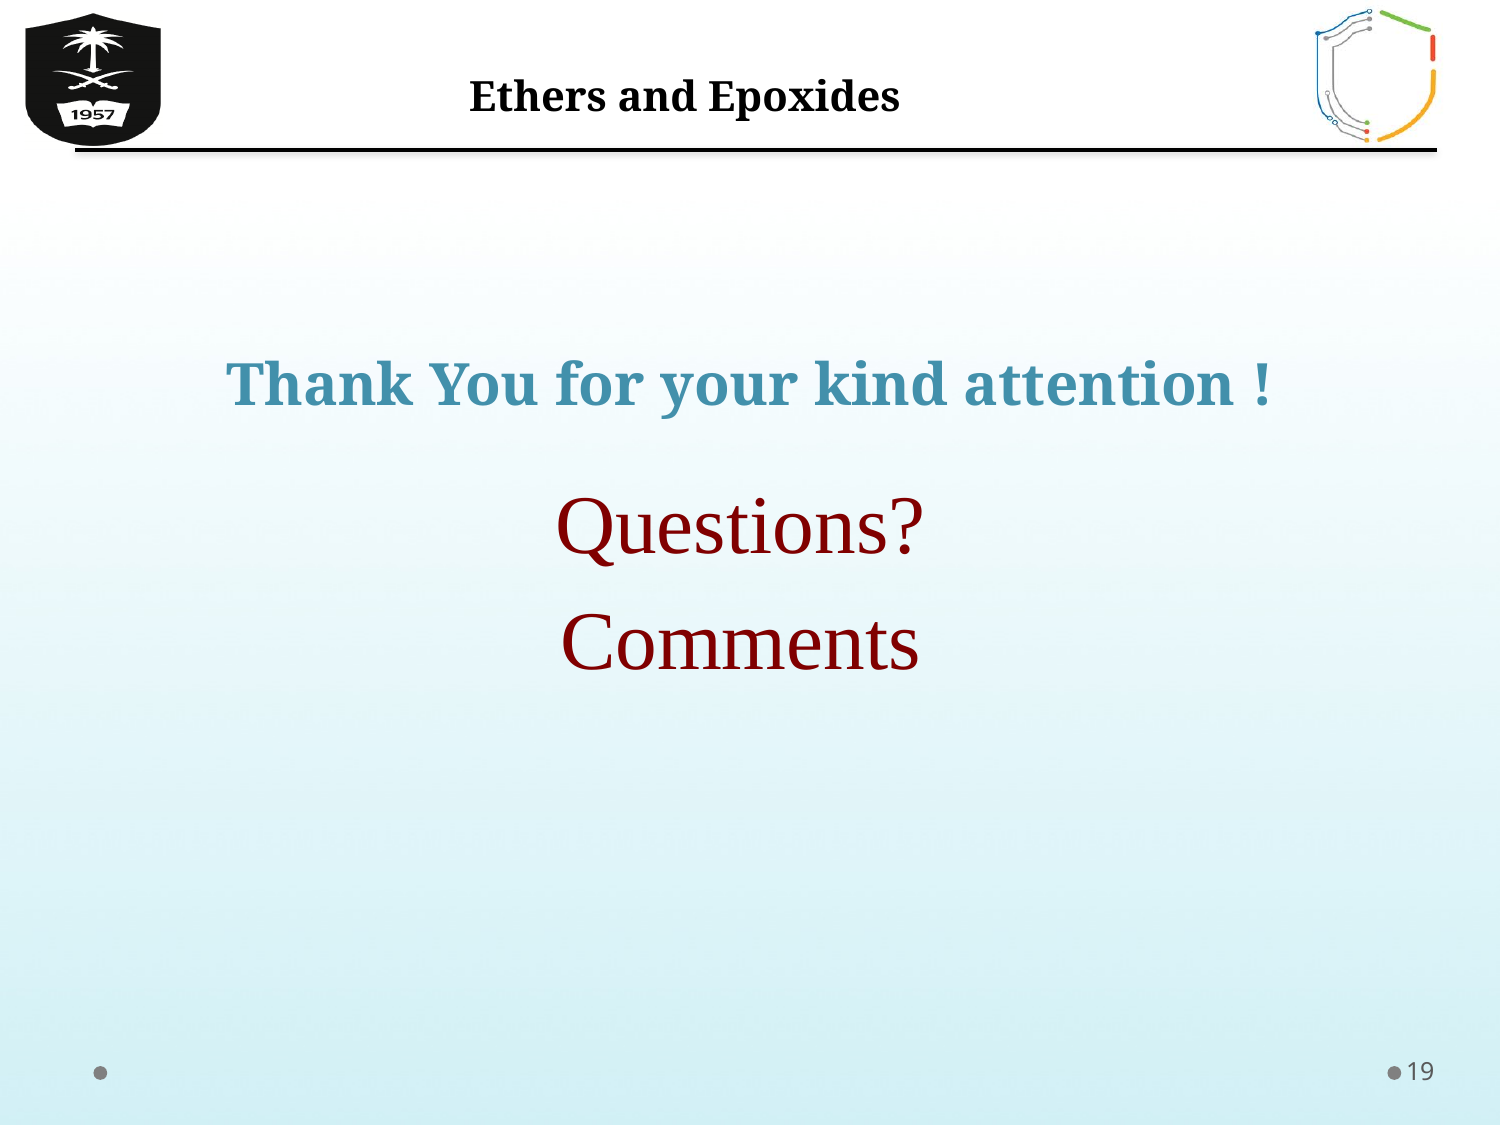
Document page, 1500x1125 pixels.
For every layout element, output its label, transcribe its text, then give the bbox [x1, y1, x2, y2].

title Thank You for your kind attention ! [112, 275, 1388, 425]
subtitle Questions? Comments [437, 462, 1044, 776]
slide_number 19 [1401, 1042, 1494, 1103]
text_box Ethers and Epoxides [454, 62, 916, 128]
picture [0, 0, 1500, 1125]
